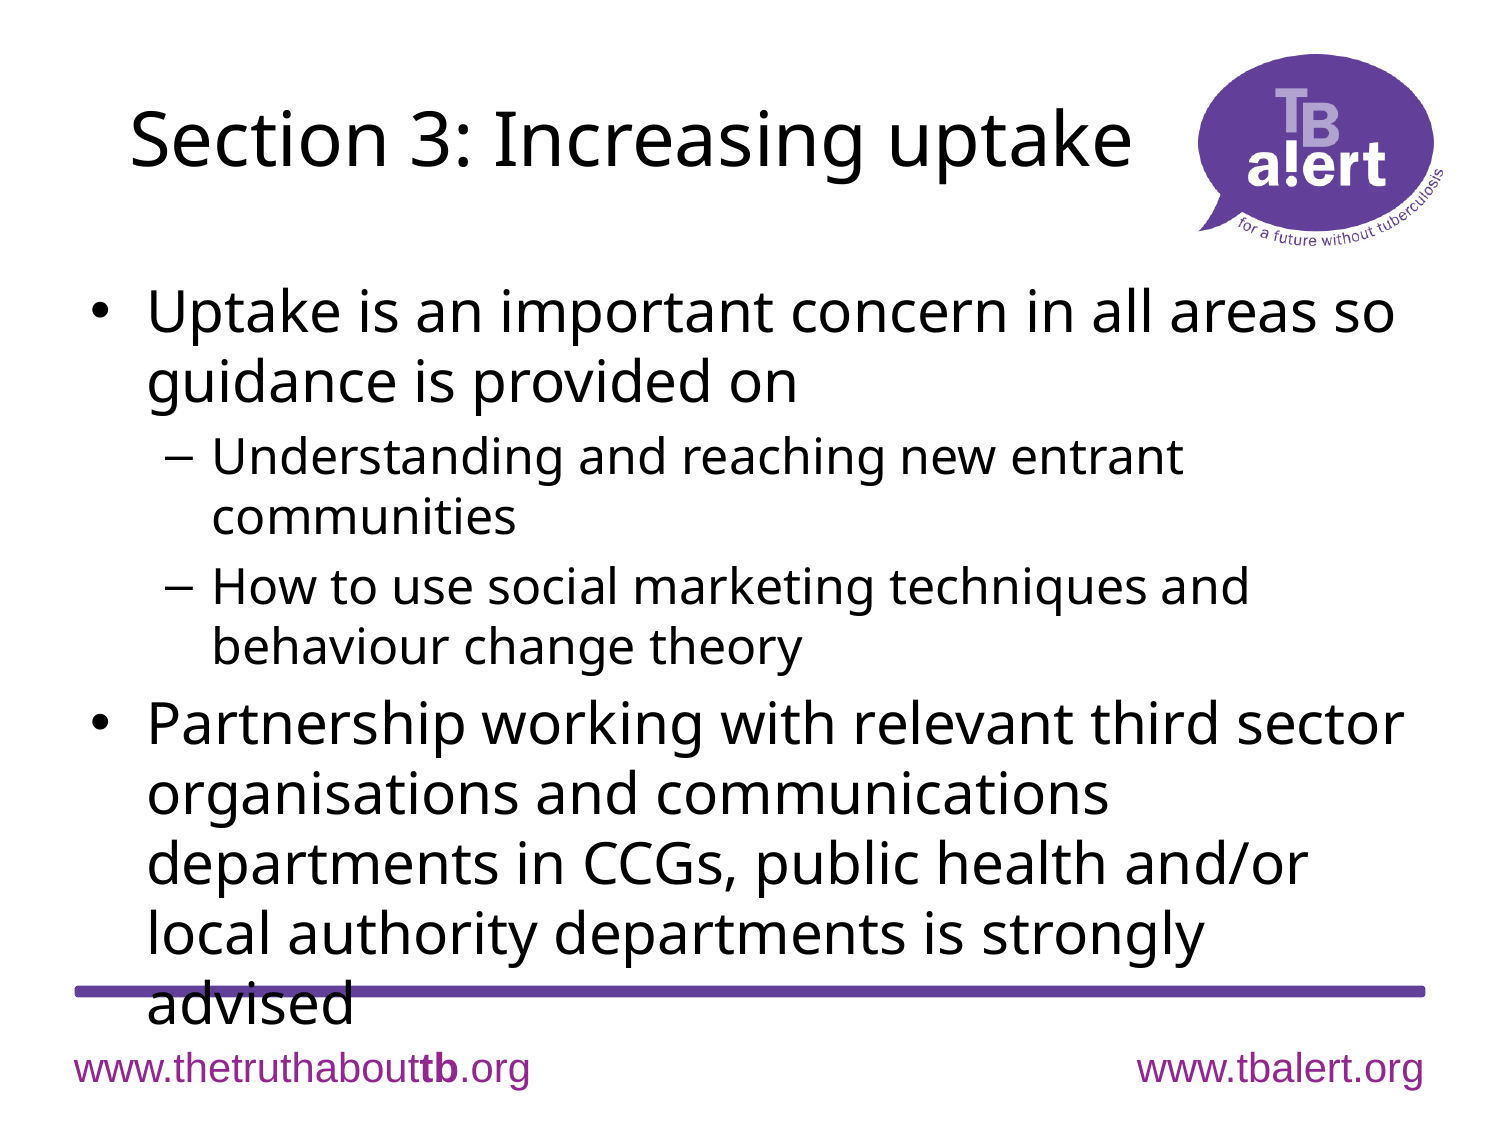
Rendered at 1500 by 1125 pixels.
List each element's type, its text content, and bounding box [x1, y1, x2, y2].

picture [1198, 54, 1443, 246]
title Section 3: Increasing uptake [88, 42, 1176, 231]
list Uptake is an important concern in all areas so guidance is provided on Understanding and reaching new entrant communities How to use social marketing techniques and behaviour change theory Partnership working with relevant third sector organisations and communications departments in CCGs, public health and/or local authority departments is strongly advised [75, 267, 1425, 988]
